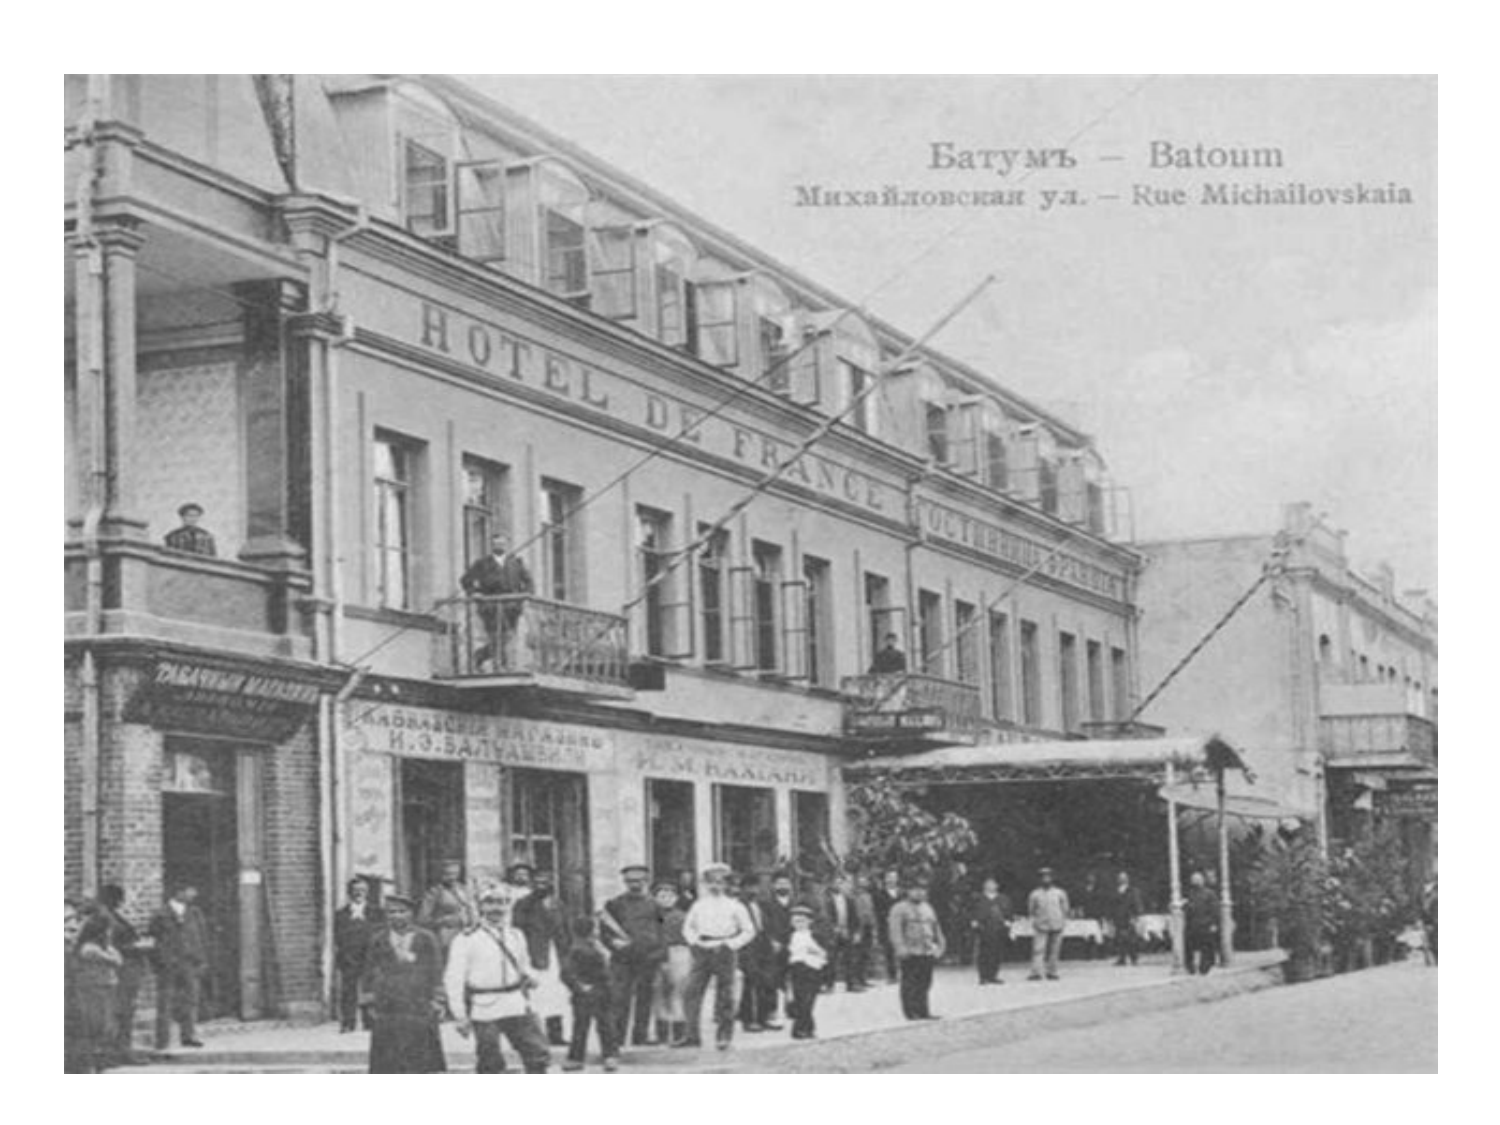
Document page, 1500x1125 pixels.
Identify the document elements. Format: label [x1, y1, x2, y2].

picture [64, 74, 1438, 1075]
